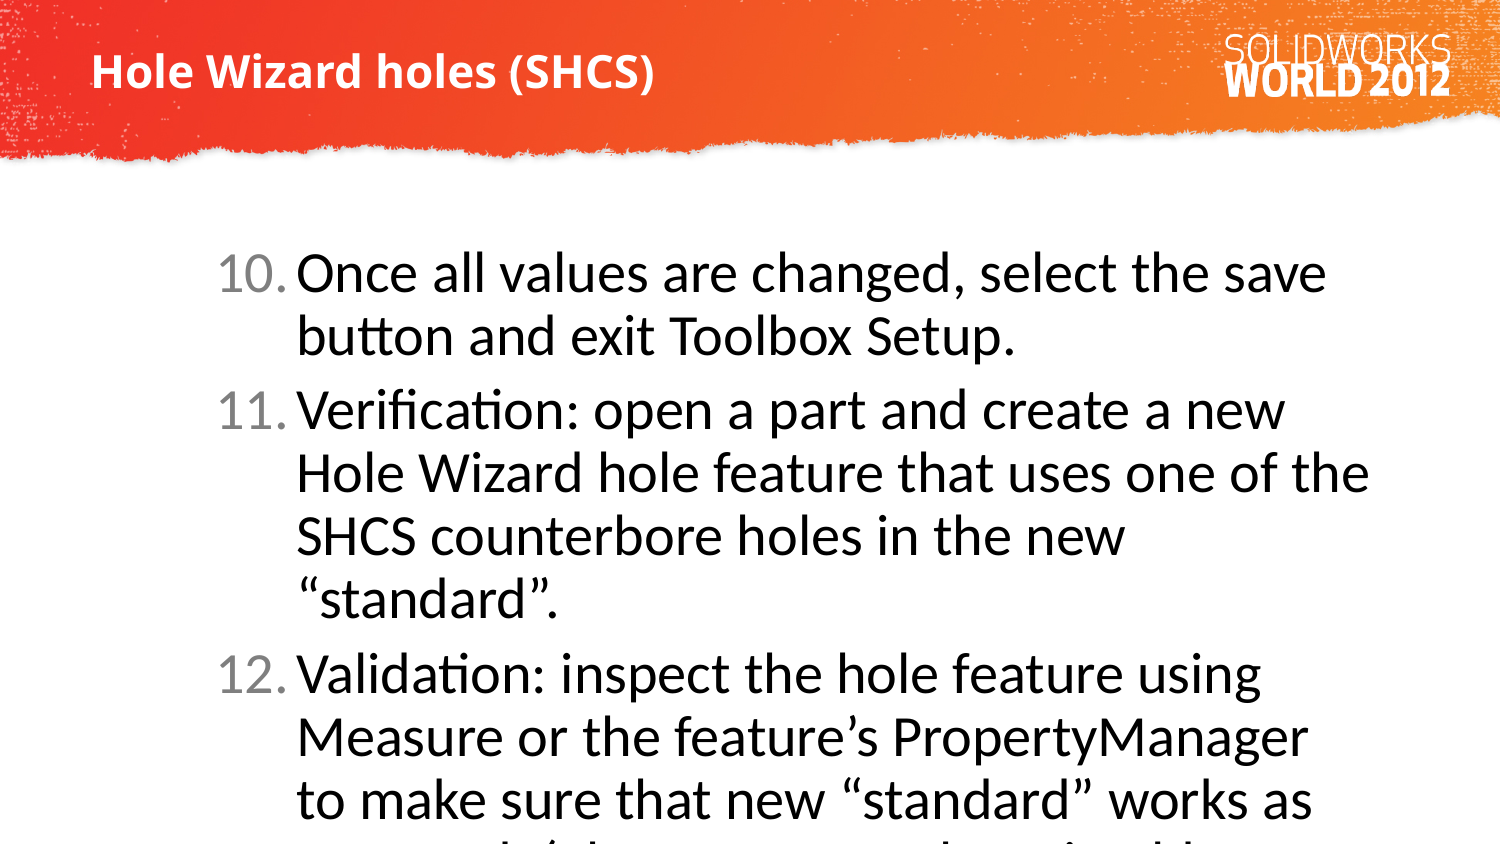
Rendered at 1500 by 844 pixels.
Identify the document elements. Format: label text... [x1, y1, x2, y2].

list Once all values are changed, select the save button and exit Toolbox Setup. Verification: open a part and create a new Hole Wizard hole feature that uses one of the SHCS counterbore holes in the new “standard”. Validation: inspect the hole feature using Measure or the feature’s PropertyManager to make sure that new “standard” works as expected. (There are some bugs in older versions of SolidWorks.) [125, 234, 1388, 769]
picture [0, 0, 1500, 844]
title Hole Wizard holes (SHCS) [75, 18, 1163, 122]
